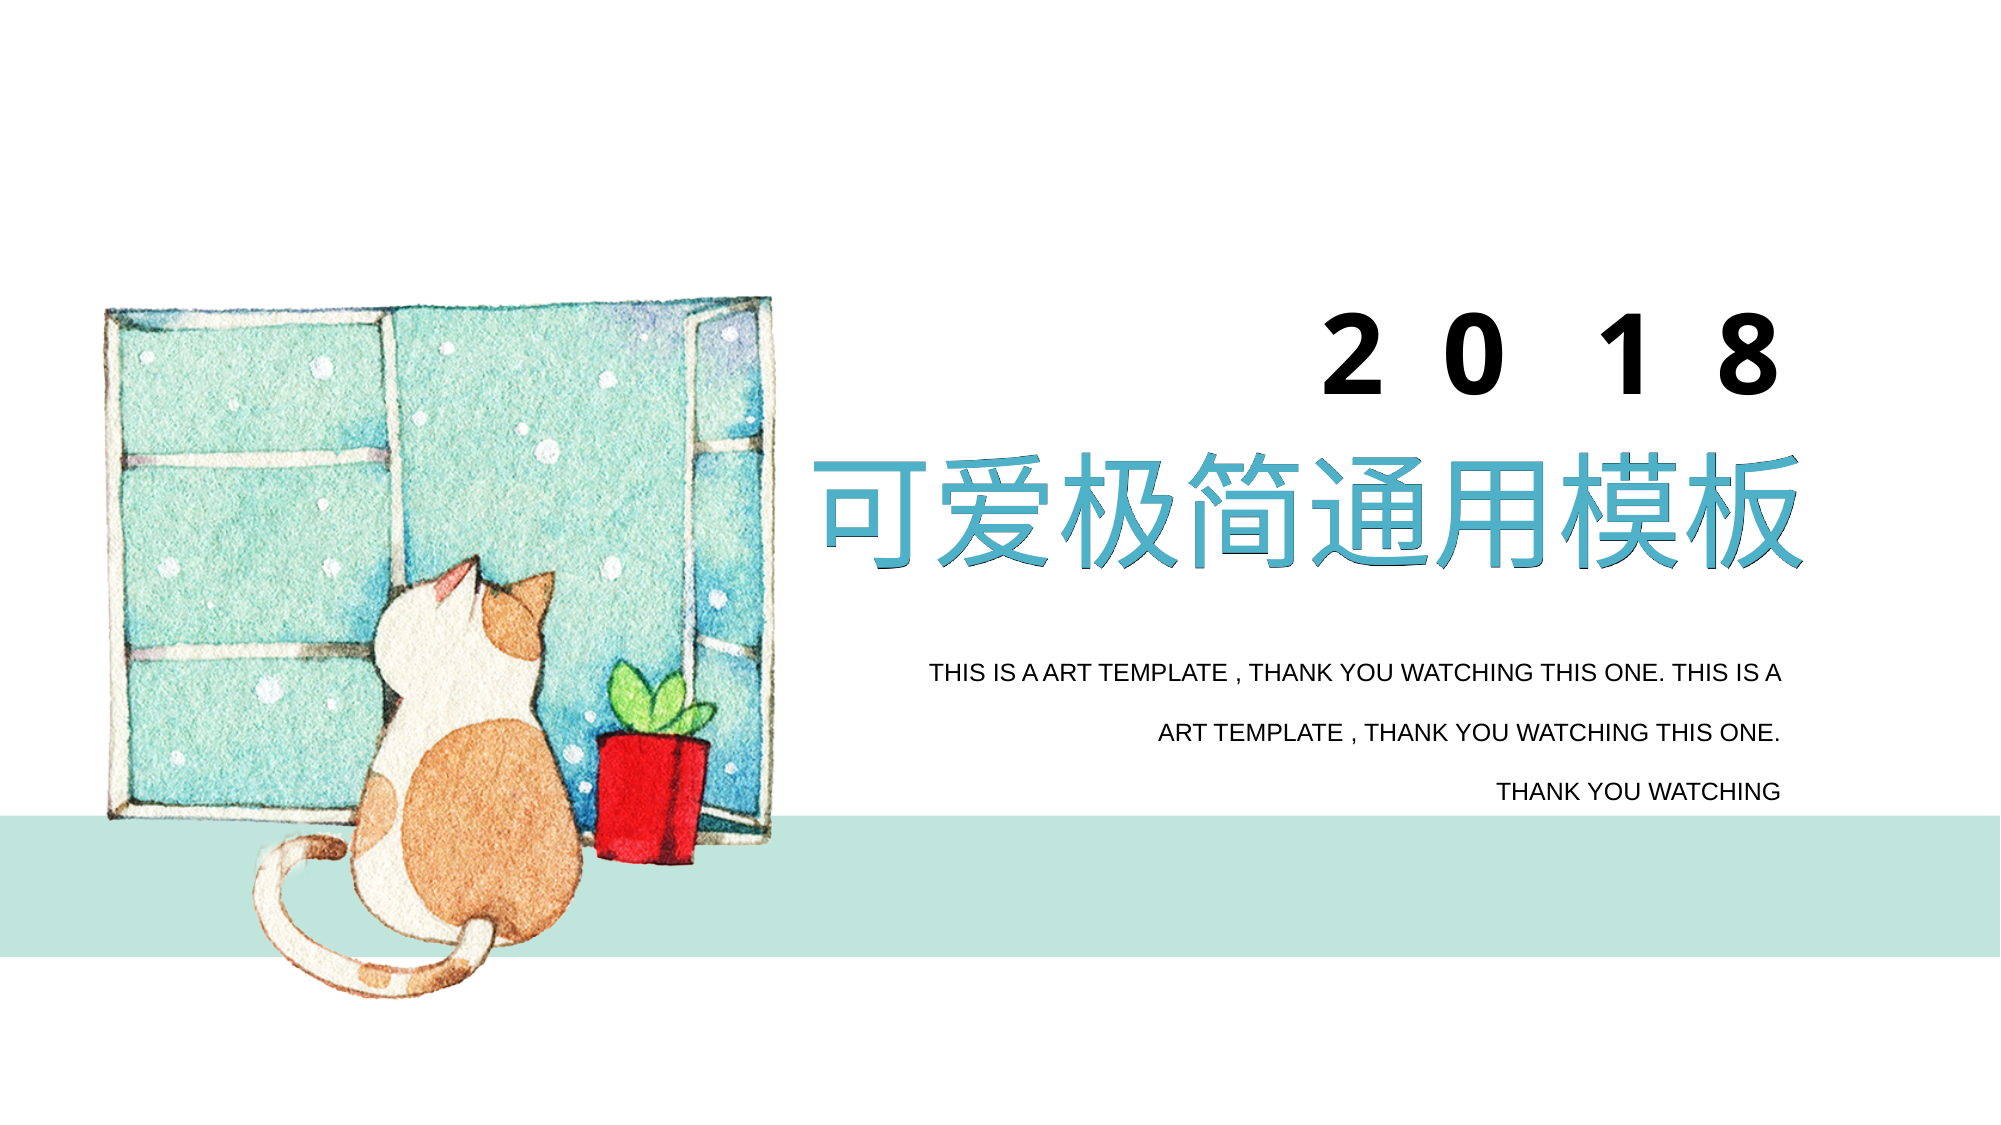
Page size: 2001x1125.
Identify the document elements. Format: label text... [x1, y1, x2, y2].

text_box 可爱极简通用模板 [786, 425, 1822, 591]
text_box 2 0 1 8 [1184, 274, 1797, 425]
picture [88, 274, 786, 1009]
text_box [0, 815, 88, 958]
text_box [786, 815, 2000, 958]
text_box THIS IS A ART TEMPLATE , THANK YOU WATCHING THIS ONE. THIS IS A ART TEMPLATE , THANK YOU WATCHING THIS ONE. THANK YOU WATCHING [873, 618, 1797, 814]
